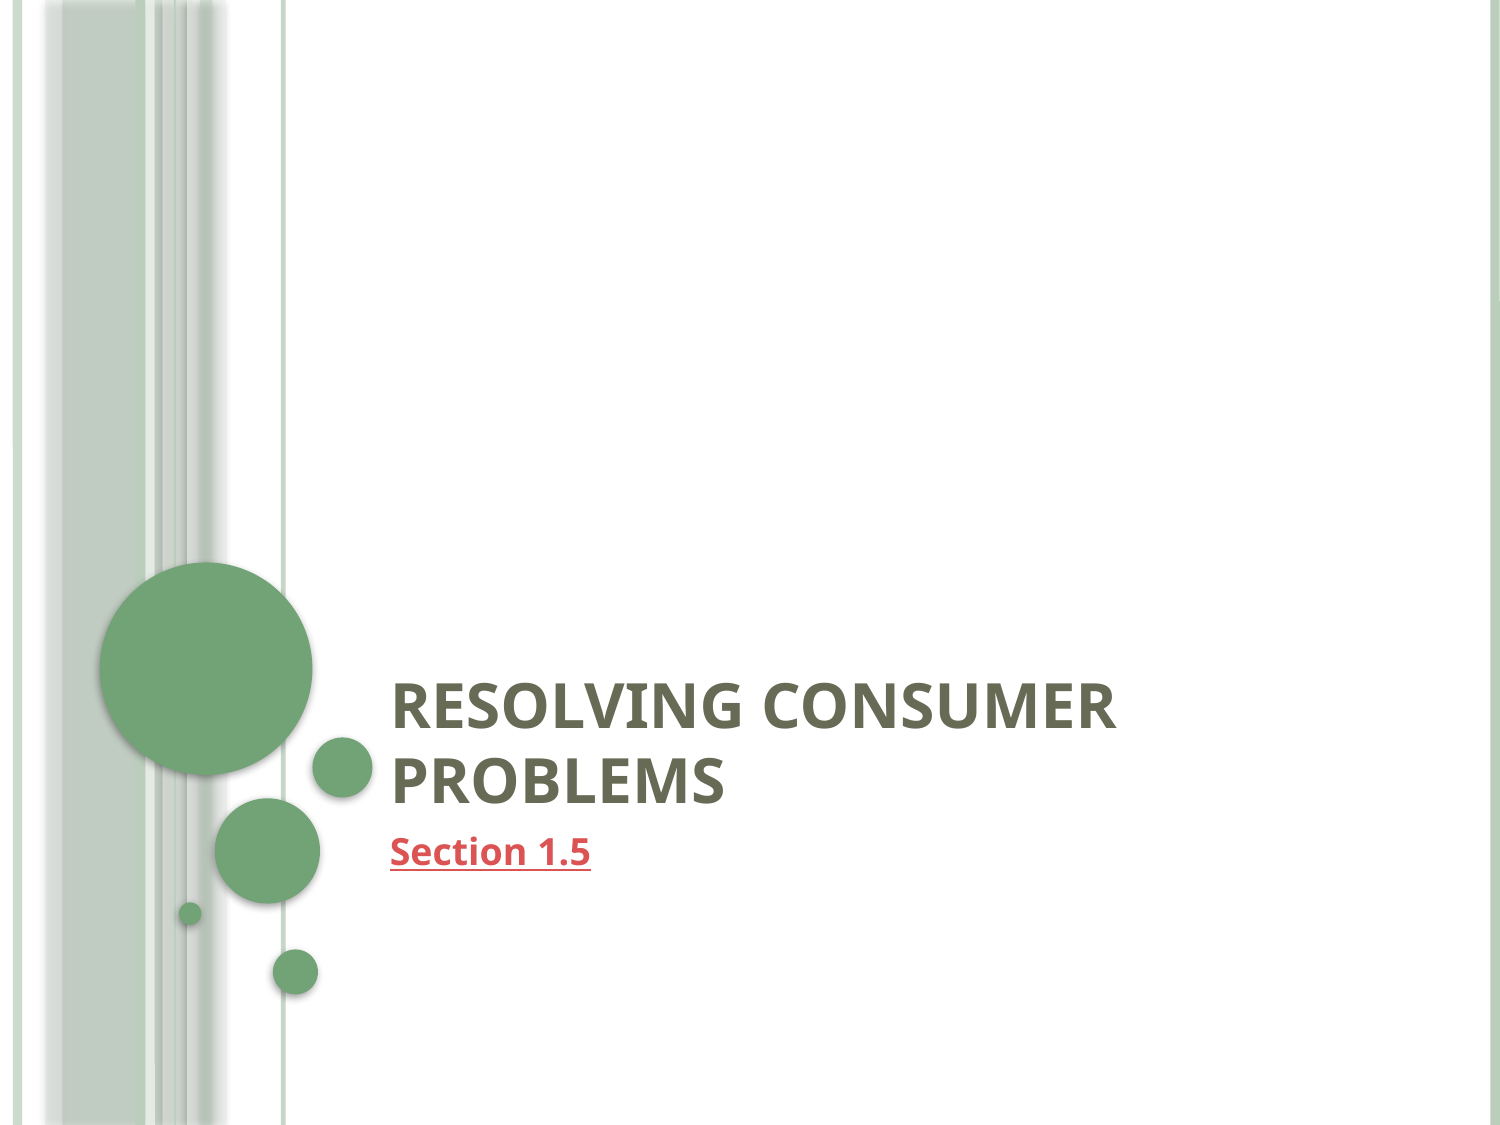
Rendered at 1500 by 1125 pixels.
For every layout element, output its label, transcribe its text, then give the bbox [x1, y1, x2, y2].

title Resolving consumer Problems [375, 512, 1388, 820]
subtitle Section 1.5 [375, 820, 1388, 1046]
